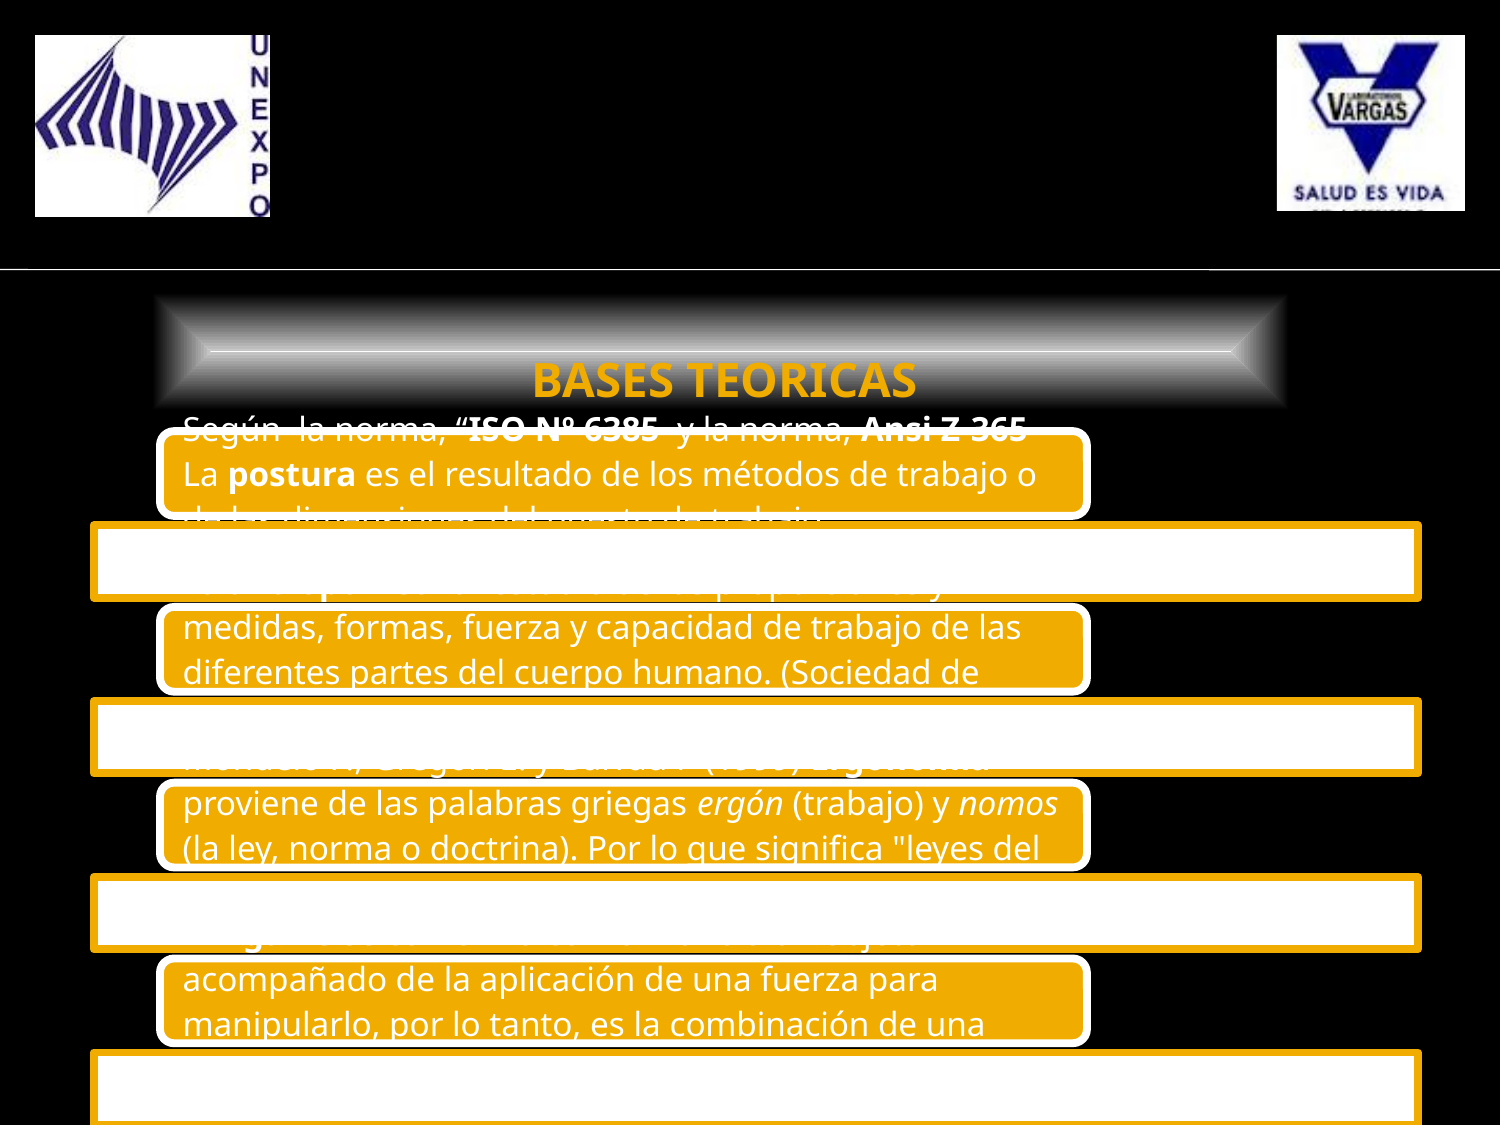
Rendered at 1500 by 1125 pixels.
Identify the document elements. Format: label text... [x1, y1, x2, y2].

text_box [93, 421, 1418, 1125]
picture [1276, 35, 1465, 211]
picture [35, 35, 270, 217]
text_box BASES TEORICAS [152, 292, 1290, 411]
